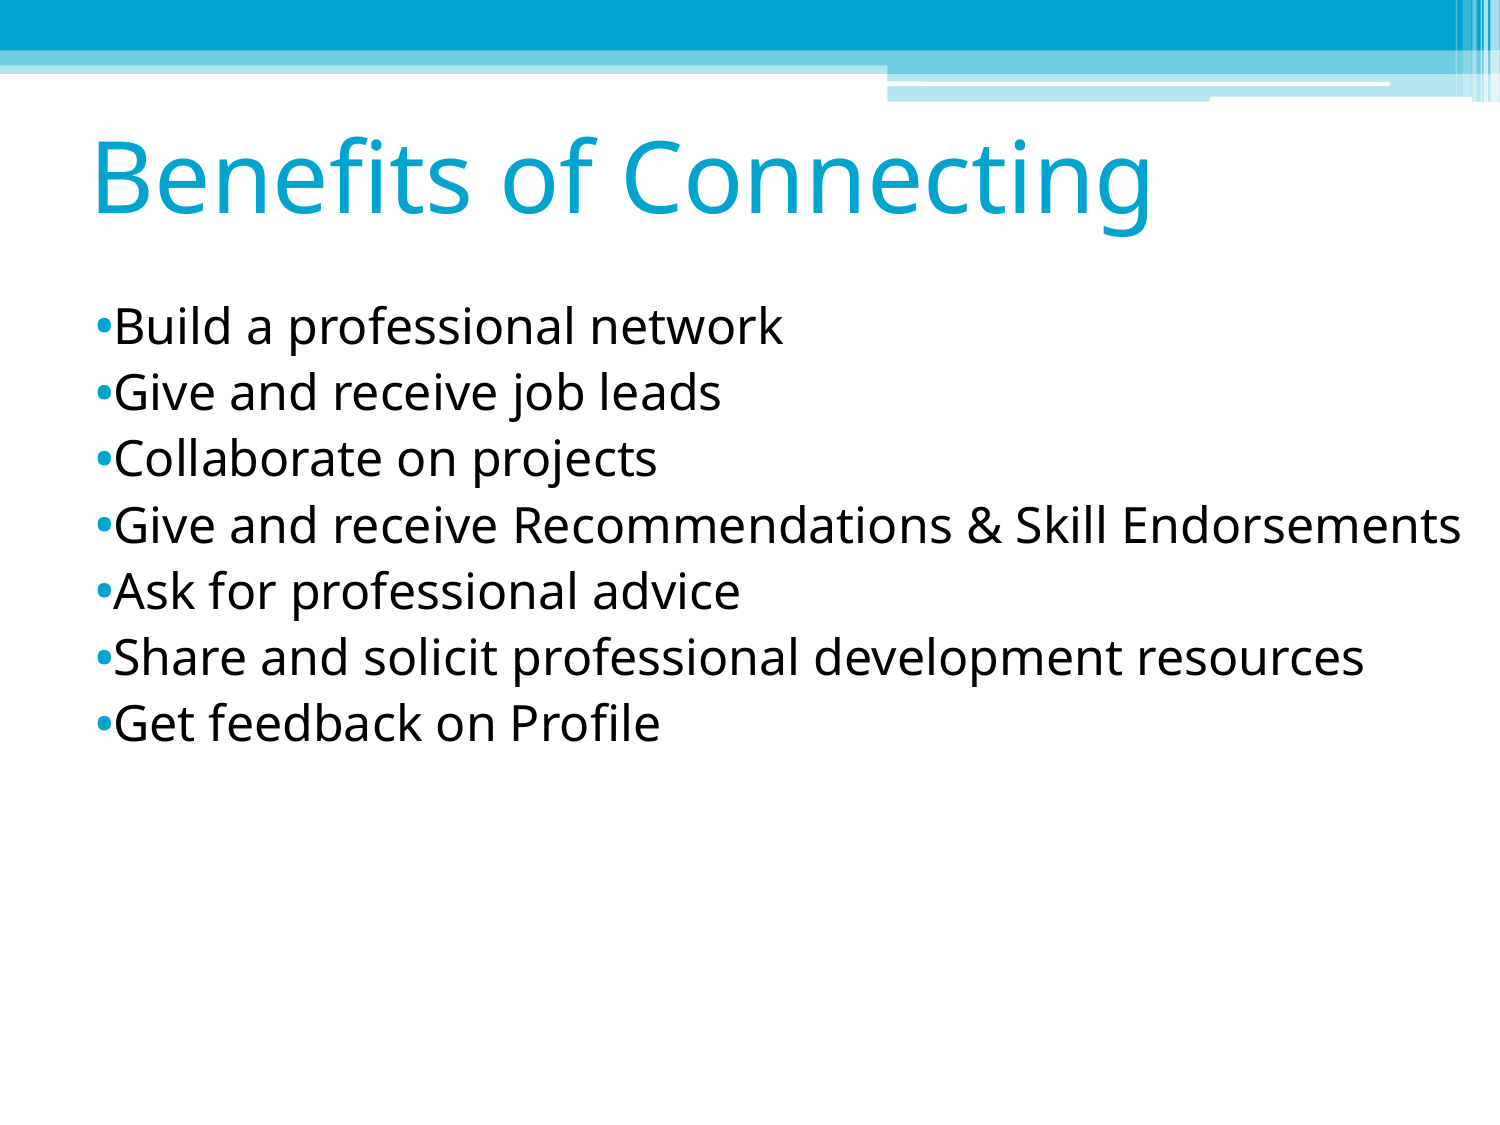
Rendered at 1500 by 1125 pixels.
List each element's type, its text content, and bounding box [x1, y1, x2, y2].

title Benefits of Connecting [75, 85, 1425, 261]
list Build a professional network Give and receive job leads Collaborate on projects Give and receive Recommendations & Skill Endorsements Ask for professional advice Share and solicit professional development resources Get feedback on Profile [80, 286, 1479, 838]
